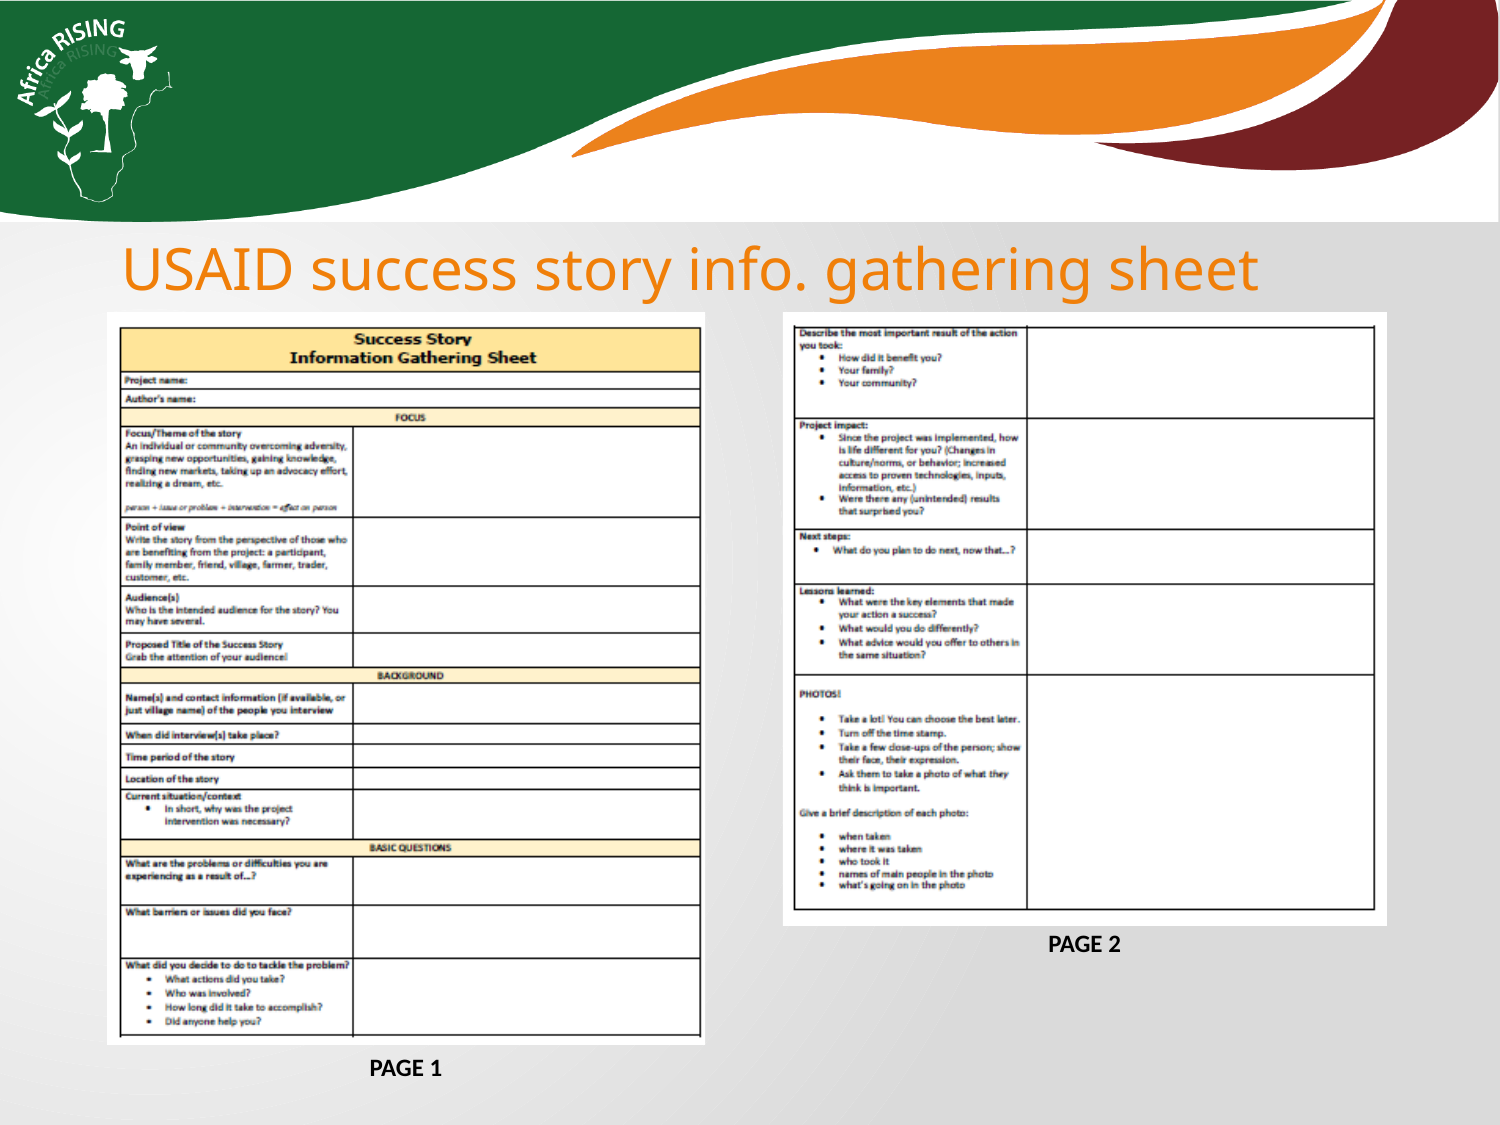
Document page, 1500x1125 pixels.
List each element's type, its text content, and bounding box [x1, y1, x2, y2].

text_box PAGE 2 [950, 932, 1219, 965]
text_box USAID success story info. gathering sheet [87, 224, 1388, 313]
picture [106, 311, 706, 1045]
picture [782, 311, 1388, 926]
text_box PAGE 1 [272, 1052, 541, 1089]
picture [0, 0, 1499, 222]
